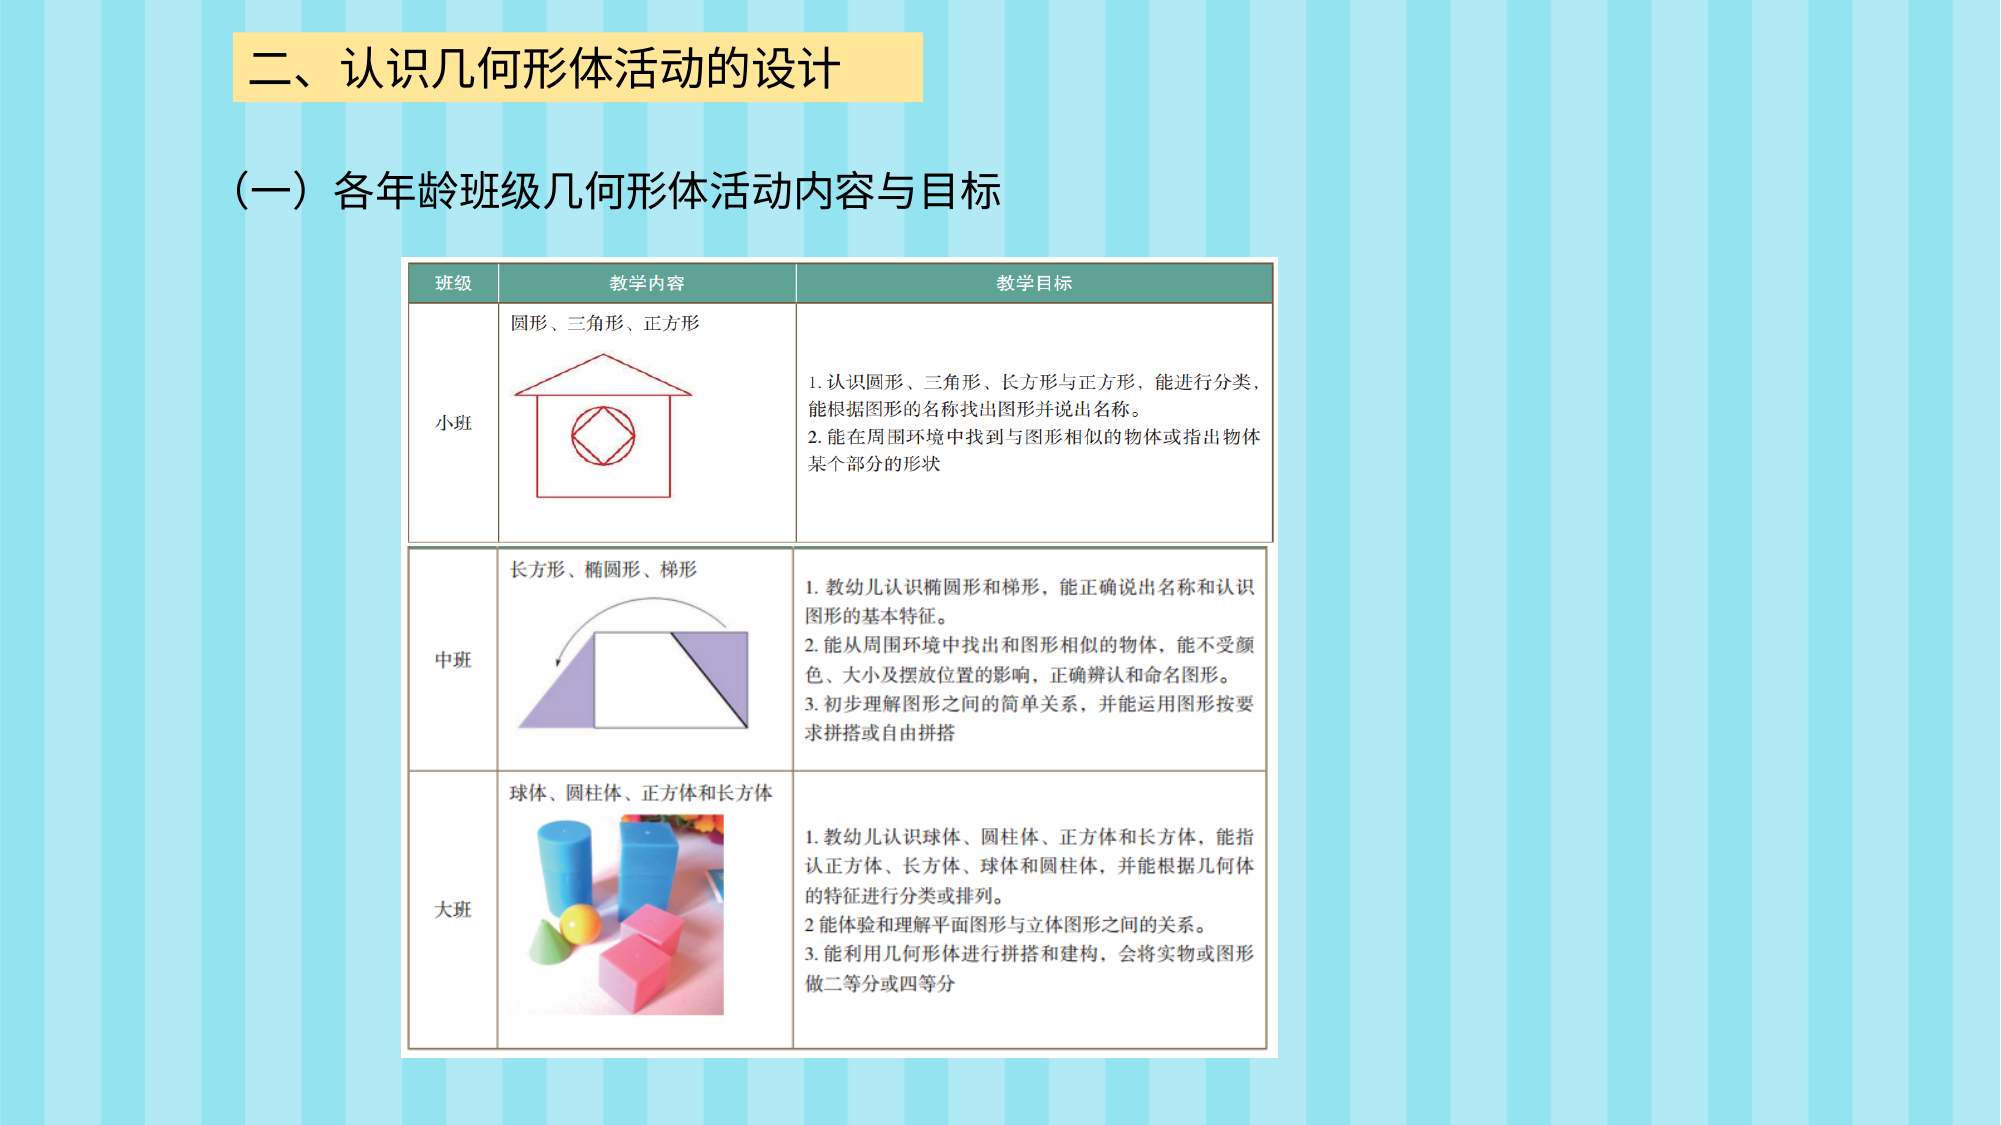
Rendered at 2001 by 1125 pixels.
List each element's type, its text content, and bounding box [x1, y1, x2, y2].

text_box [401, 257, 1278, 1058]
text_box （一）各年龄班级几何形体活动内容与目标 [193, 157, 1036, 223]
picture [0, 0, 2000, 1125]
text_box 二、认识几何形体活动的设计 [233, 32, 923, 103]
